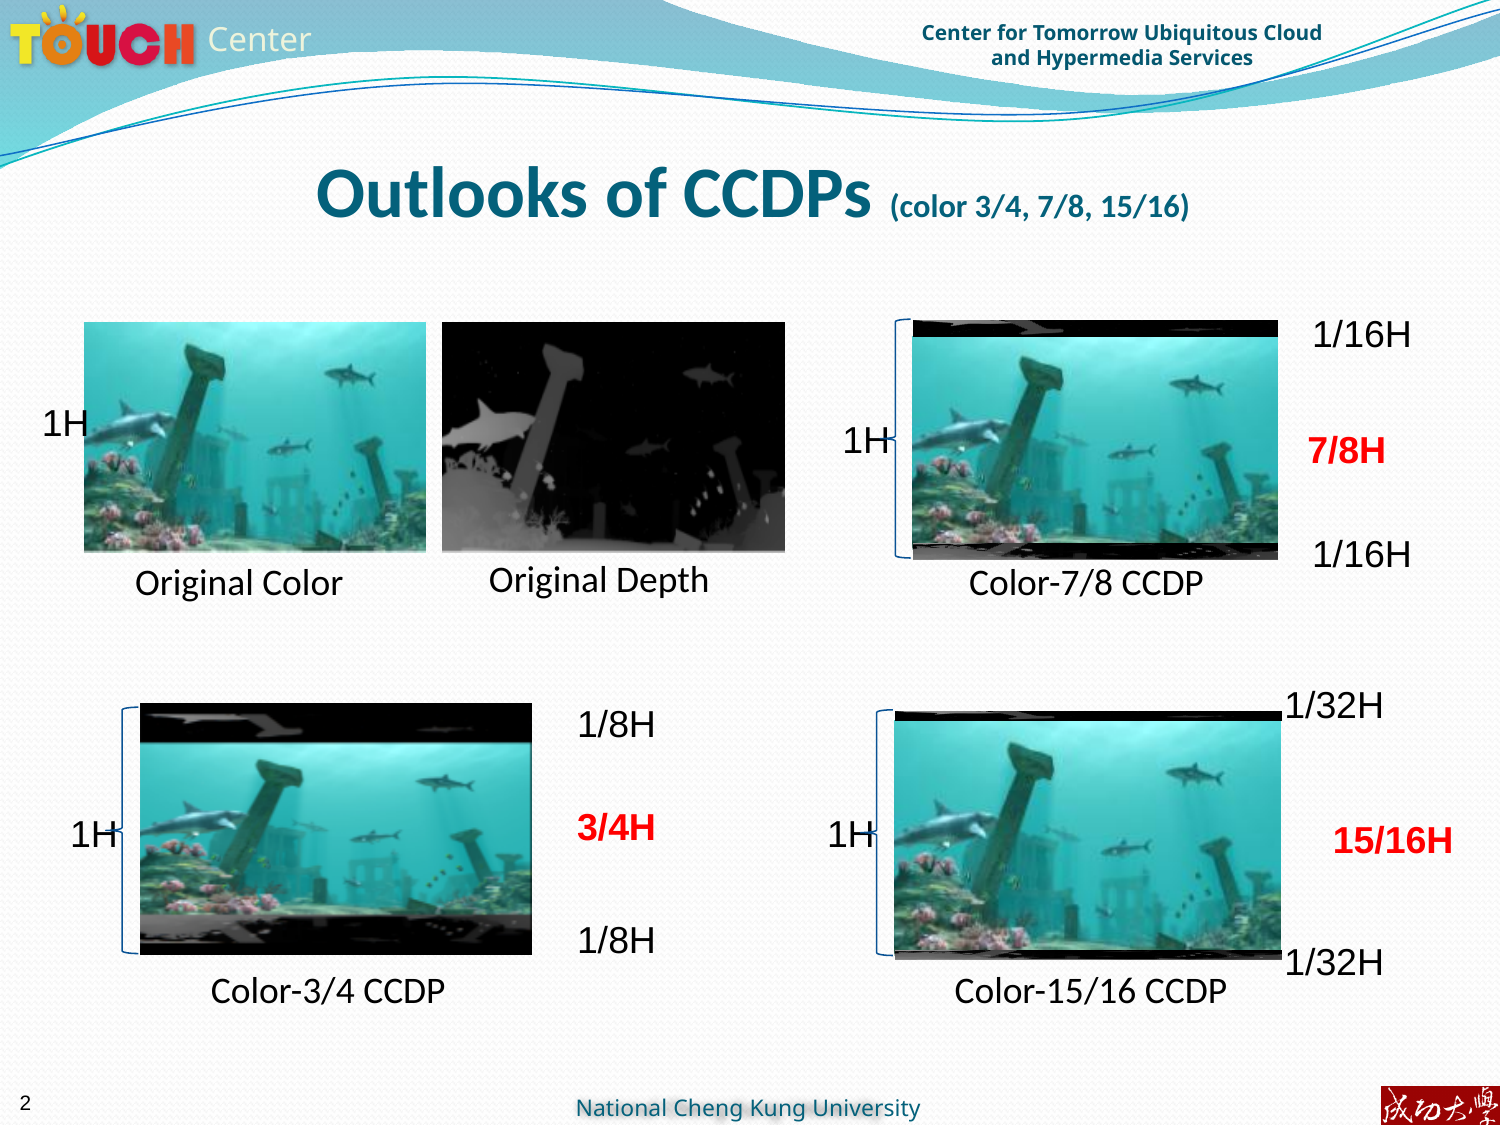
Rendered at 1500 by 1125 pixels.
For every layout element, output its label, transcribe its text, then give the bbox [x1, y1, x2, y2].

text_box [28, 692, 709, 1024]
text_box Original Color [120, 565, 359, 611]
picture [442, 322, 785, 553]
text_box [805, 302, 1455, 634]
text_box Original Depth [474, 565, 725, 608]
picture [5, 0, 201, 73]
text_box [786, 673, 1500, 1020]
picture [1381, 1086, 1500, 1125]
picture [83, 322, 426, 553]
text_box 1H [27, 391, 76, 452]
title Outlooks of CCDPs (color 3/4, 7/8, 15/16) [78, 136, 1429, 232]
